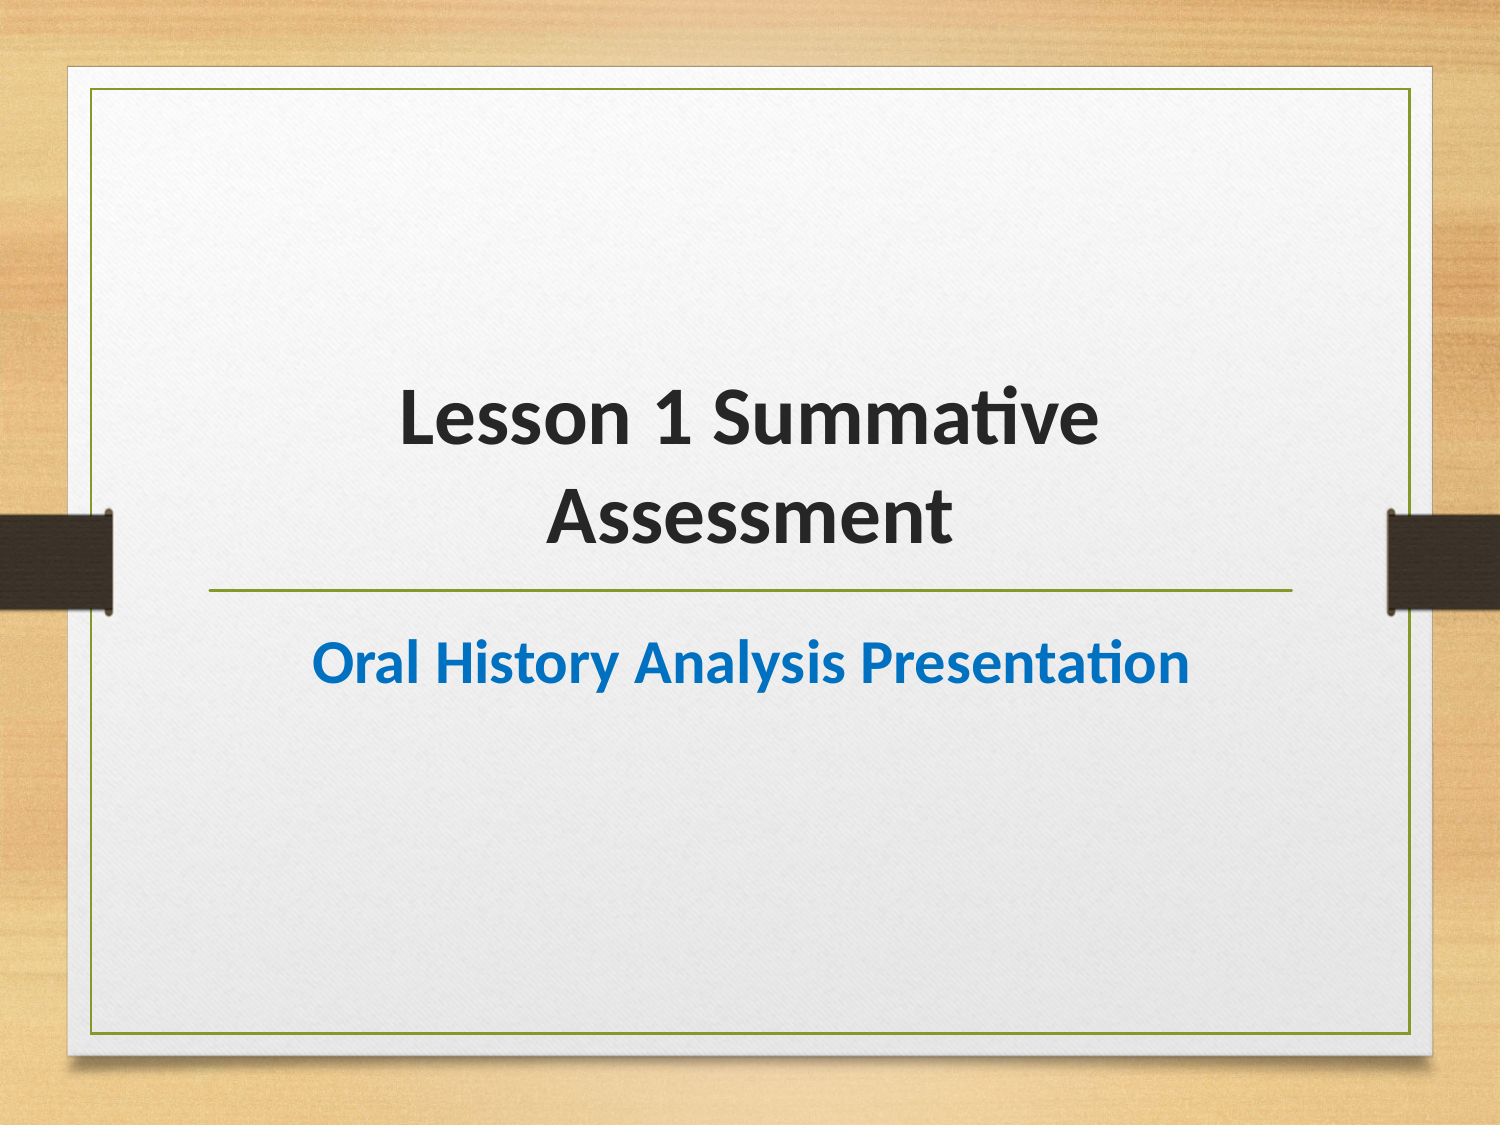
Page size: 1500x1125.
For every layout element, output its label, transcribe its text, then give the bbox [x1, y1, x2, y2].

title Lesson 1 Summative Assessment [209, 269, 1292, 569]
picture [0, 0, 1500, 1125]
list Oral History Analysis Presentation [196, 613, 1308, 862]
